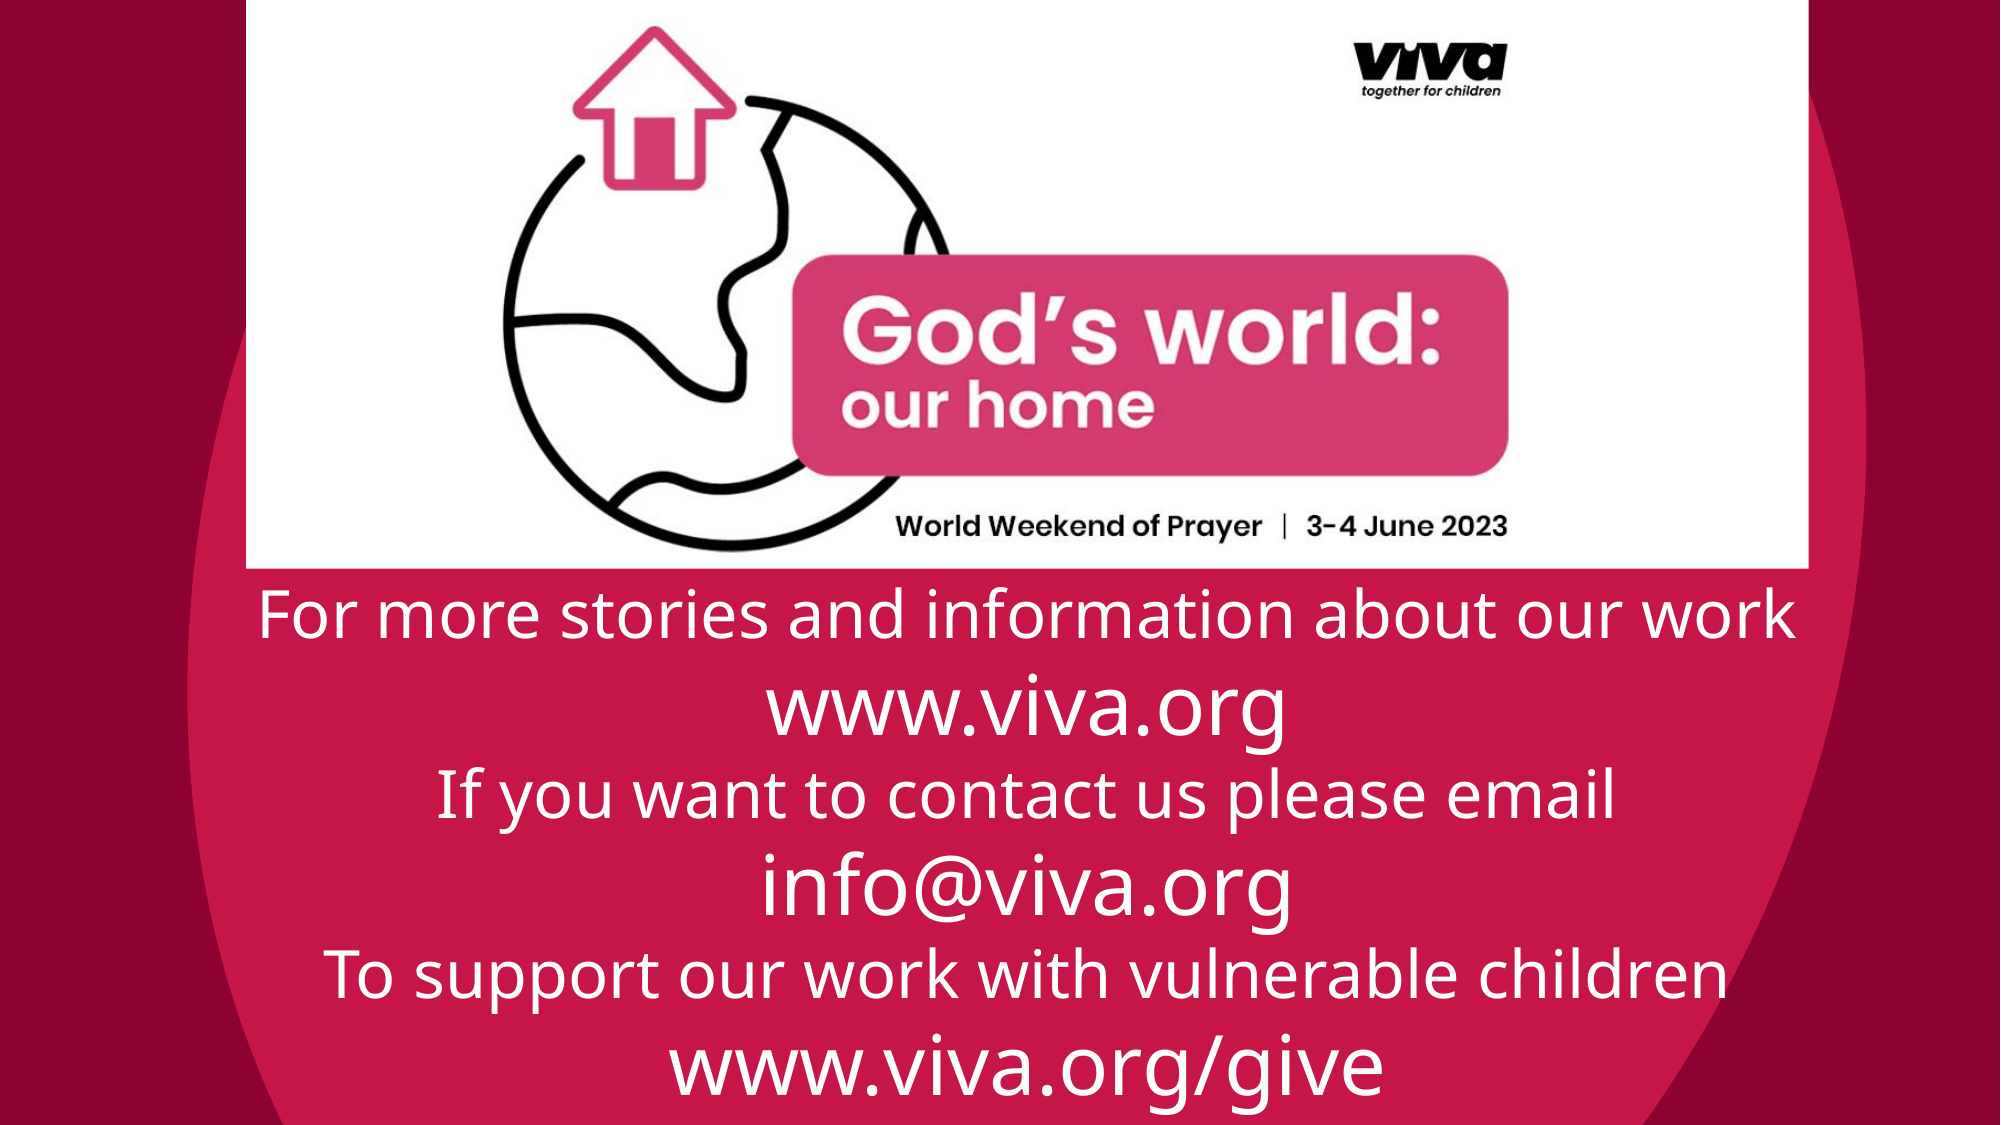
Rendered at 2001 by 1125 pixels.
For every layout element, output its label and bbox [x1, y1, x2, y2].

text_box [245, 0, 1809, 569]
